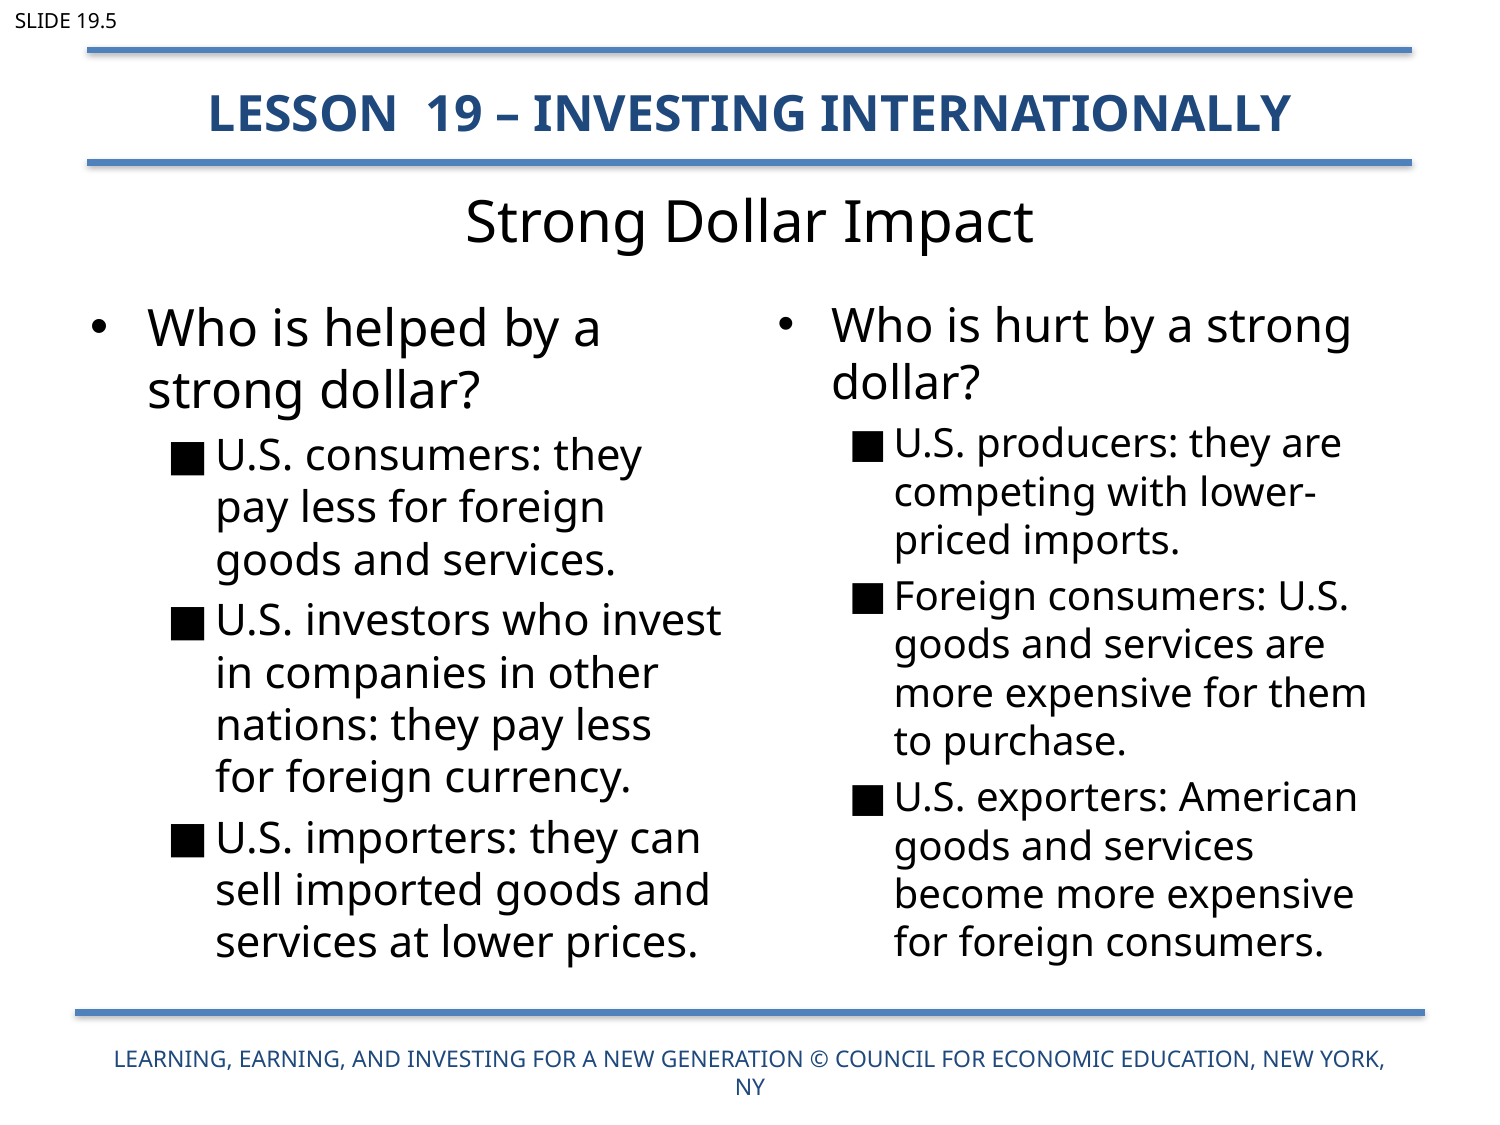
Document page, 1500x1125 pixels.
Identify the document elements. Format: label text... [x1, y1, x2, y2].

text_box Lesson 19 – Investing Internationally [125, 74, 1375, 149]
list Who is hurt by a strong dollar? U.S. producers: they are competing with lower-priced imports. Foreign consumers: U.S. goods and services are more expensive for them to purchase. U.S. exporters: American goods and services become more expensive for foreign consumers. [762, 287, 1425, 988]
list Who is helped by a strong dollar? U.S. consumers: they pay less for foreign goods and services. U.S. investors who invest in companies in other nations: they pay less for foreign currency. U.S. importers: they can sell imported goods and services at lower prices. [75, 287, 738, 988]
text_box Slide 19.5 [0, 0, 213, 40]
title Strong Dollar Impact [75, 125, 1425, 313]
